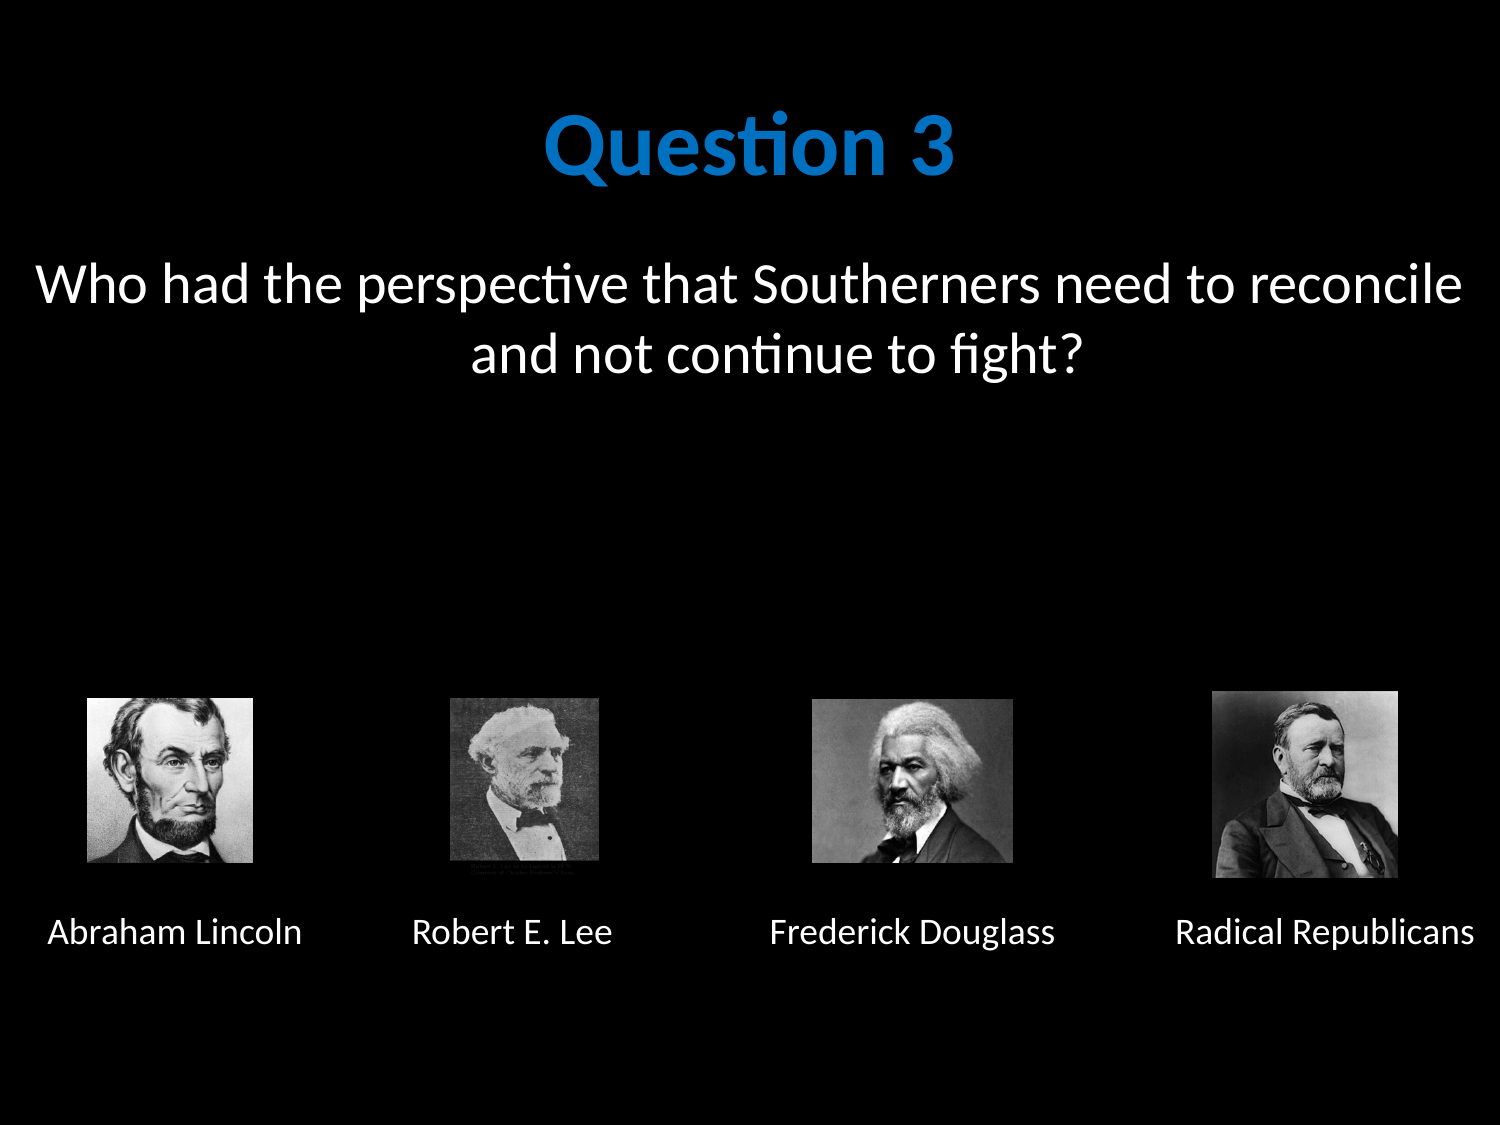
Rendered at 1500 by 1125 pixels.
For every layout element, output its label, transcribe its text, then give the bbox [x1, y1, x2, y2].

text_box Radical Republicans [1149, 899, 1500, 959]
list Who had the perspective that Southerners need to reconcile and not continue to fight? [0, 237, 1500, 413]
picture [812, 699, 1013, 863]
text_box Frederick Douglass [737, 899, 1088, 959]
text_box Abraham Lincoln [0, 899, 350, 959]
title Question 3 [75, 45, 1425, 233]
picture [449, 698, 599, 878]
text_box Robert E. Lee [362, 899, 663, 959]
picture [87, 698, 253, 863]
picture [1212, 691, 1399, 878]
